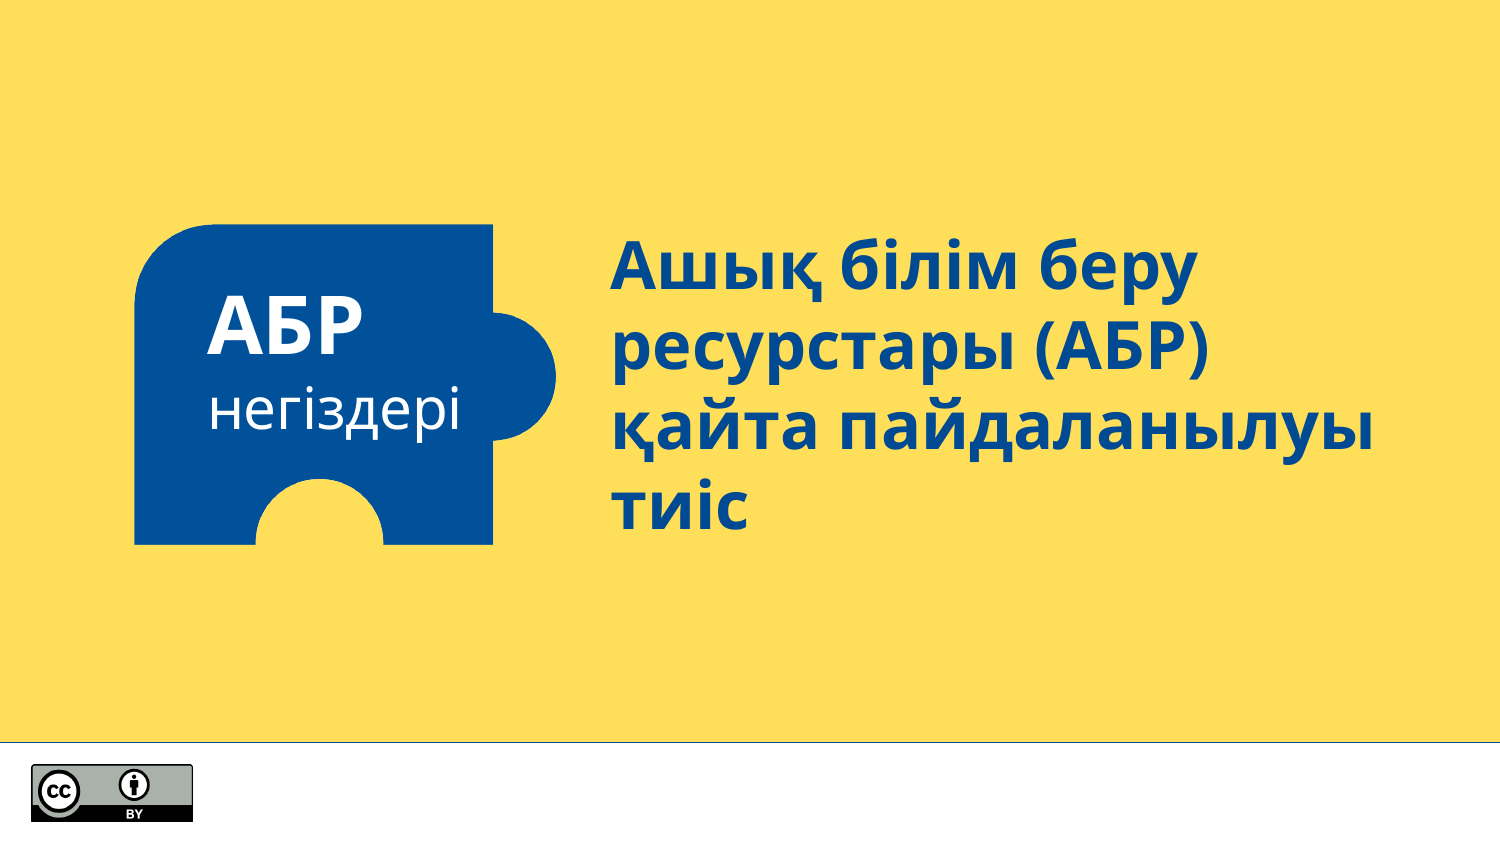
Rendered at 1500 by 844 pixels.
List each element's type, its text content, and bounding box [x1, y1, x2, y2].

text_box АБР негіздері [560, 258, 838, 456]
text_box [0, 750, 1500, 844]
text_box Ашық білім беру ресурстары (АБР) қайта пайдаланылуы тиіс [595, 207, 1456, 558]
picture [31, 764, 193, 822]
picture [133, 224, 556, 545]
